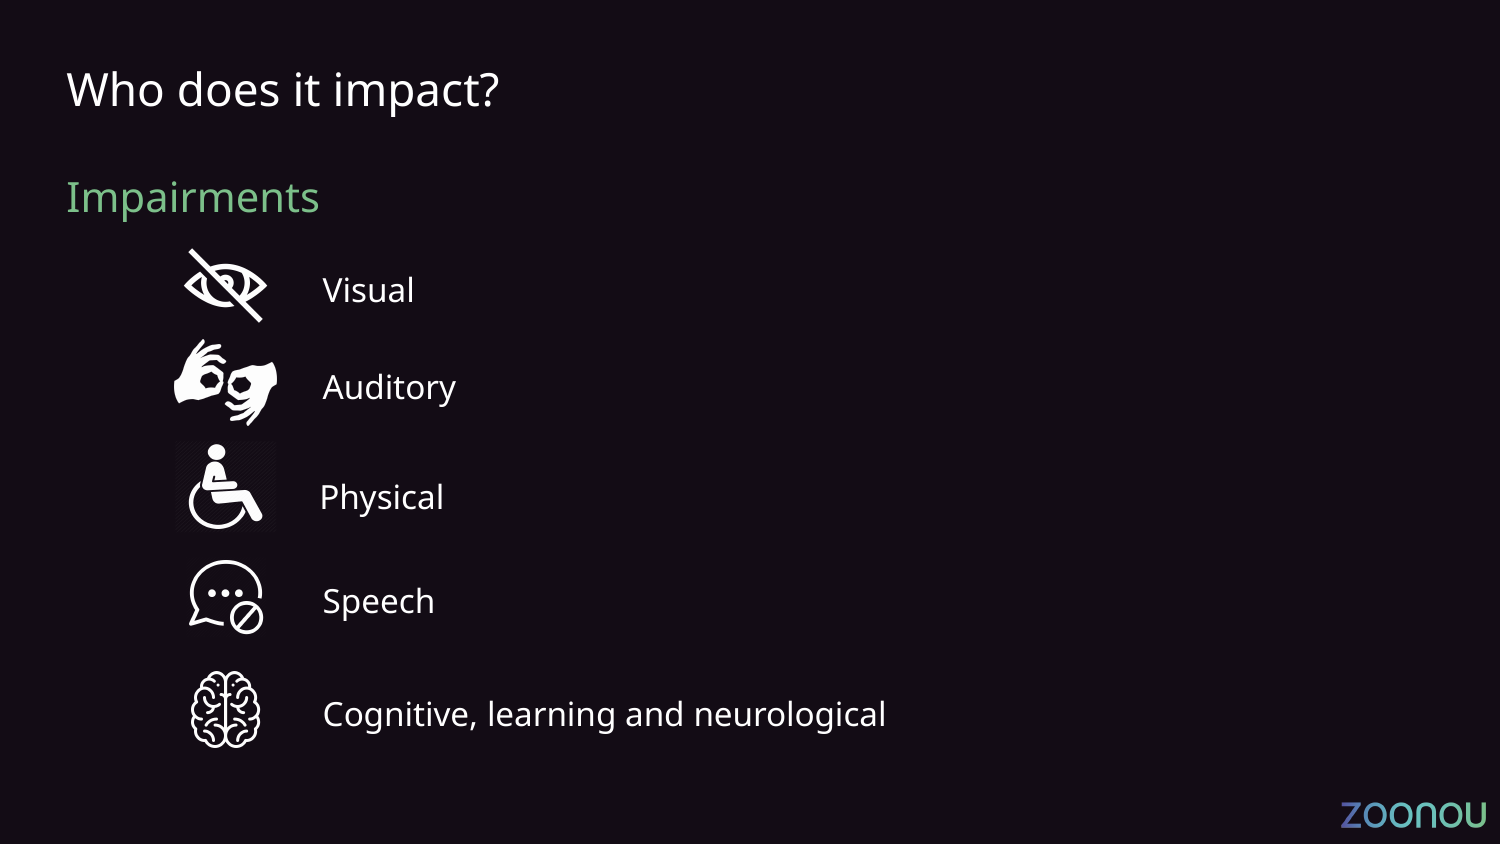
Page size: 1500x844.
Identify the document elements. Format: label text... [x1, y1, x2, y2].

picture [174, 440, 277, 534]
list Cognitive, learning and neurological [307, 671, 1199, 748]
picture [187, 671, 264, 748]
title Who does it impact? [51, 45, 1196, 132]
picture [182, 242, 269, 330]
picture [184, 556, 267, 638]
subtitle Impairments [51, 148, 1196, 227]
list Auditory [307, 344, 1199, 421]
list Physical [304, 455, 1202, 531]
picture [174, 338, 277, 426]
list Visual [307, 248, 1199, 324]
list Speech [307, 559, 1215, 635]
picture [1335, 790, 1492, 833]
